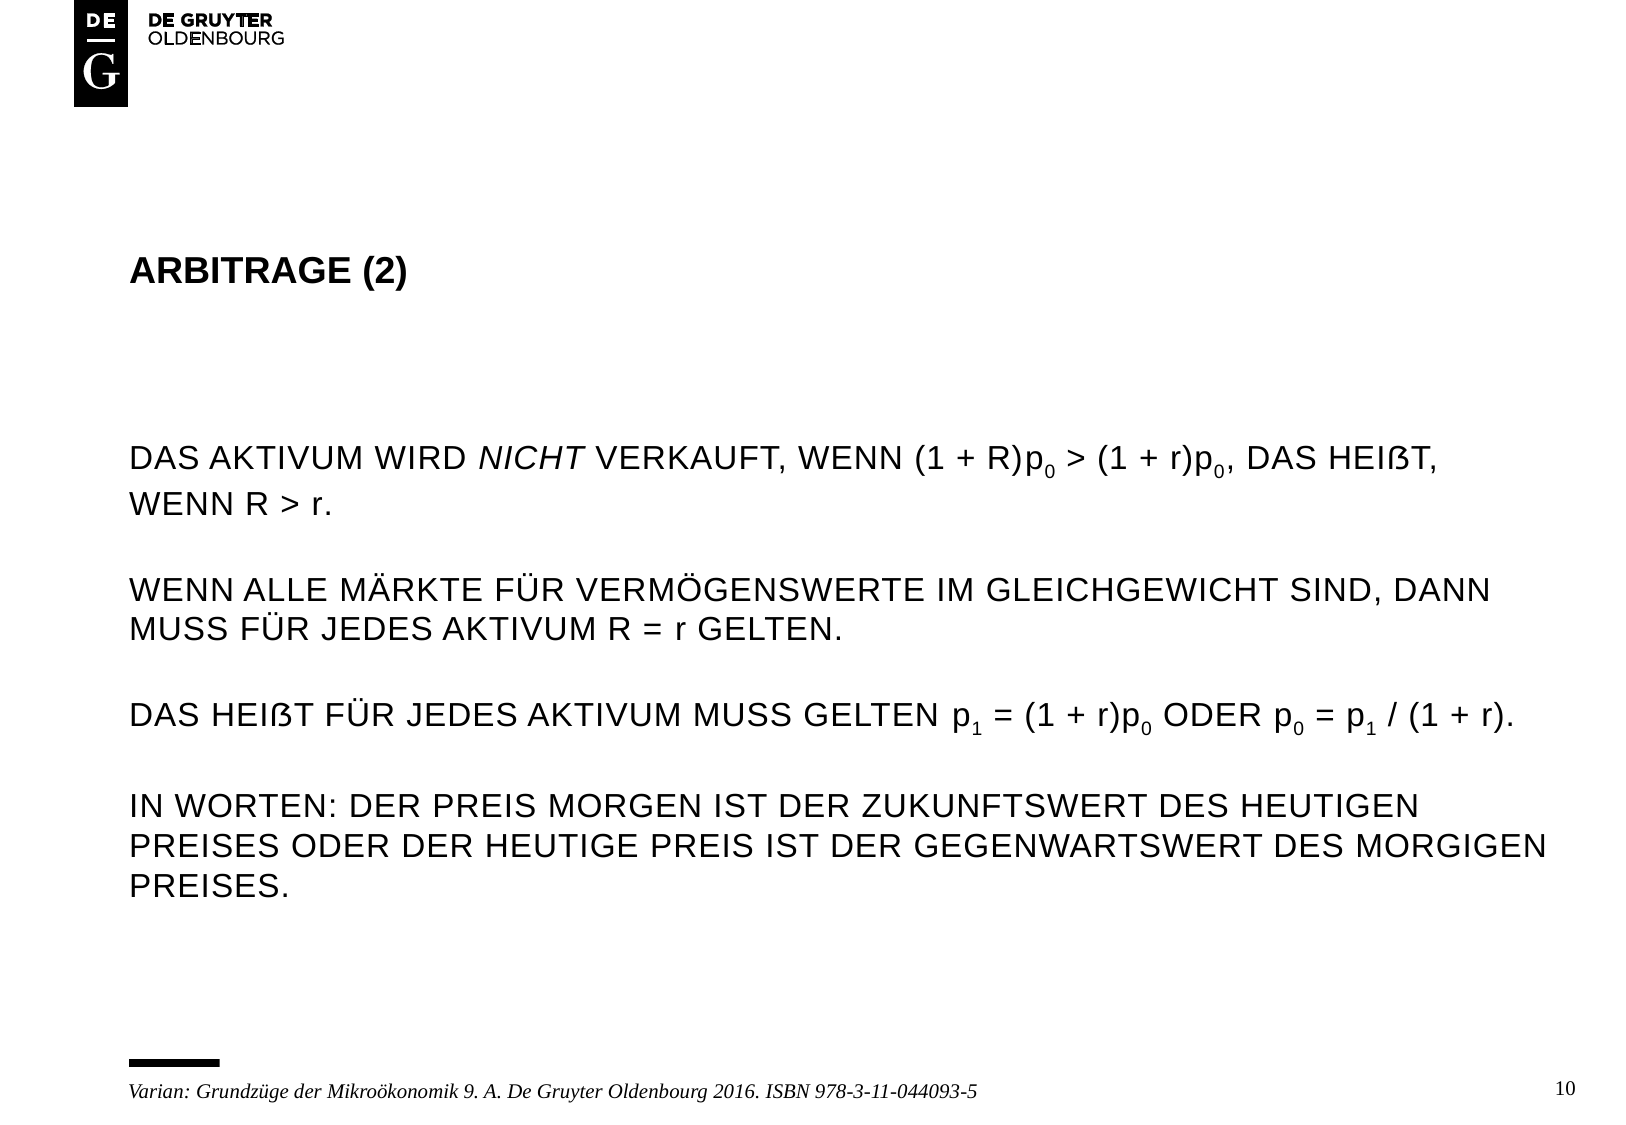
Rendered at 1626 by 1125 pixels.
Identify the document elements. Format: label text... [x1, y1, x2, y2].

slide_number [128, 1077, 1539, 1108]
list Das aktivum wird nicht verkauft, wenn (1 + r)p0 > (1 + r)p0, das heißt, wenn r > r. Wenn alle märkte für vermögenswerte im gleichgewicht sind, dann muss für jedes Aktivum r = r gelten. Das heißt für jedes aktivum muss gelten p1 = (1 + r)p0 oder p0 = p1 / (1 + r). IN WORTEN: DER PREIS MORGEN IST DER ZUKUNFTSWERT DES HEUTIGEN PREISES ODER DER HEUTIGE PREIS IST DER GEGENWARTSWERT DES MORGIGEN PREISES. [129, 355, 1556, 1018]
slide_number 10 [1554, 1074, 1614, 1104]
title Arbitrage (2) [129, 245, 1556, 328]
